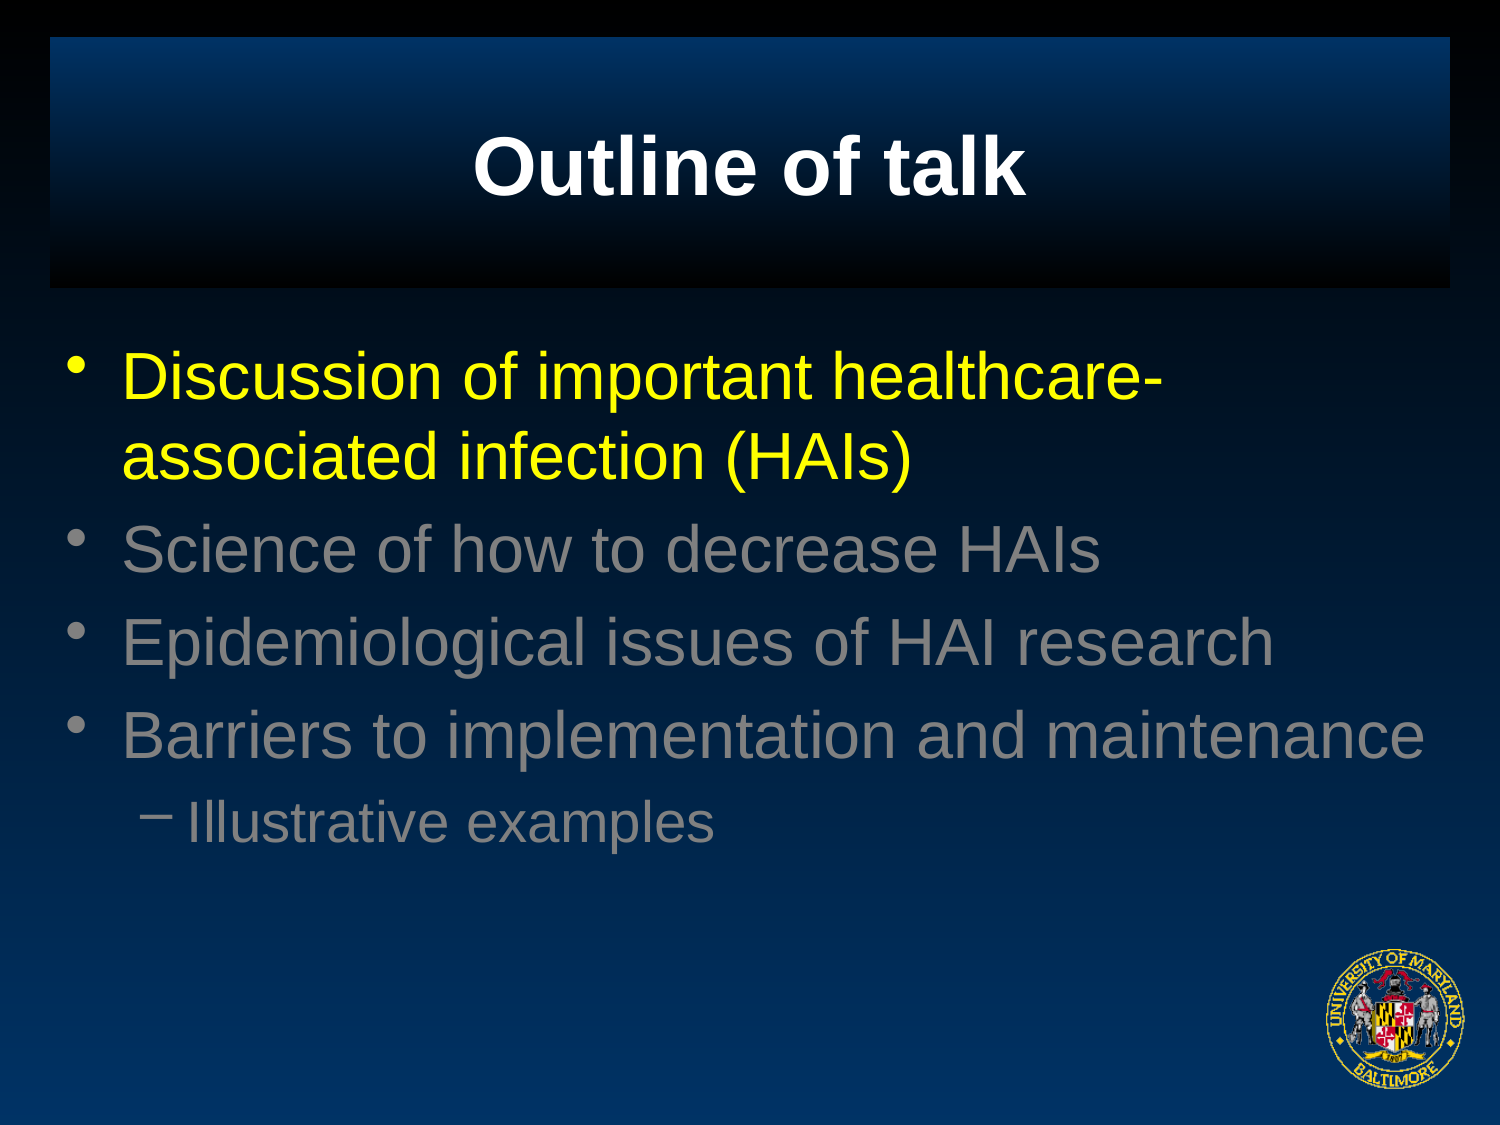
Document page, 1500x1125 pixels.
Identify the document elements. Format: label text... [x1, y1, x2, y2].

title Outline of talk [49, 37, 1451, 288]
picture [1325, 949, 1468, 1108]
list Discussion of important healthcare-associated infection (HAIs) Science of how to decrease HAIs Epidemiological issues of HAI research Barriers to implementation and maintenance Illustrative examples [49, 324, 1451, 1088]
